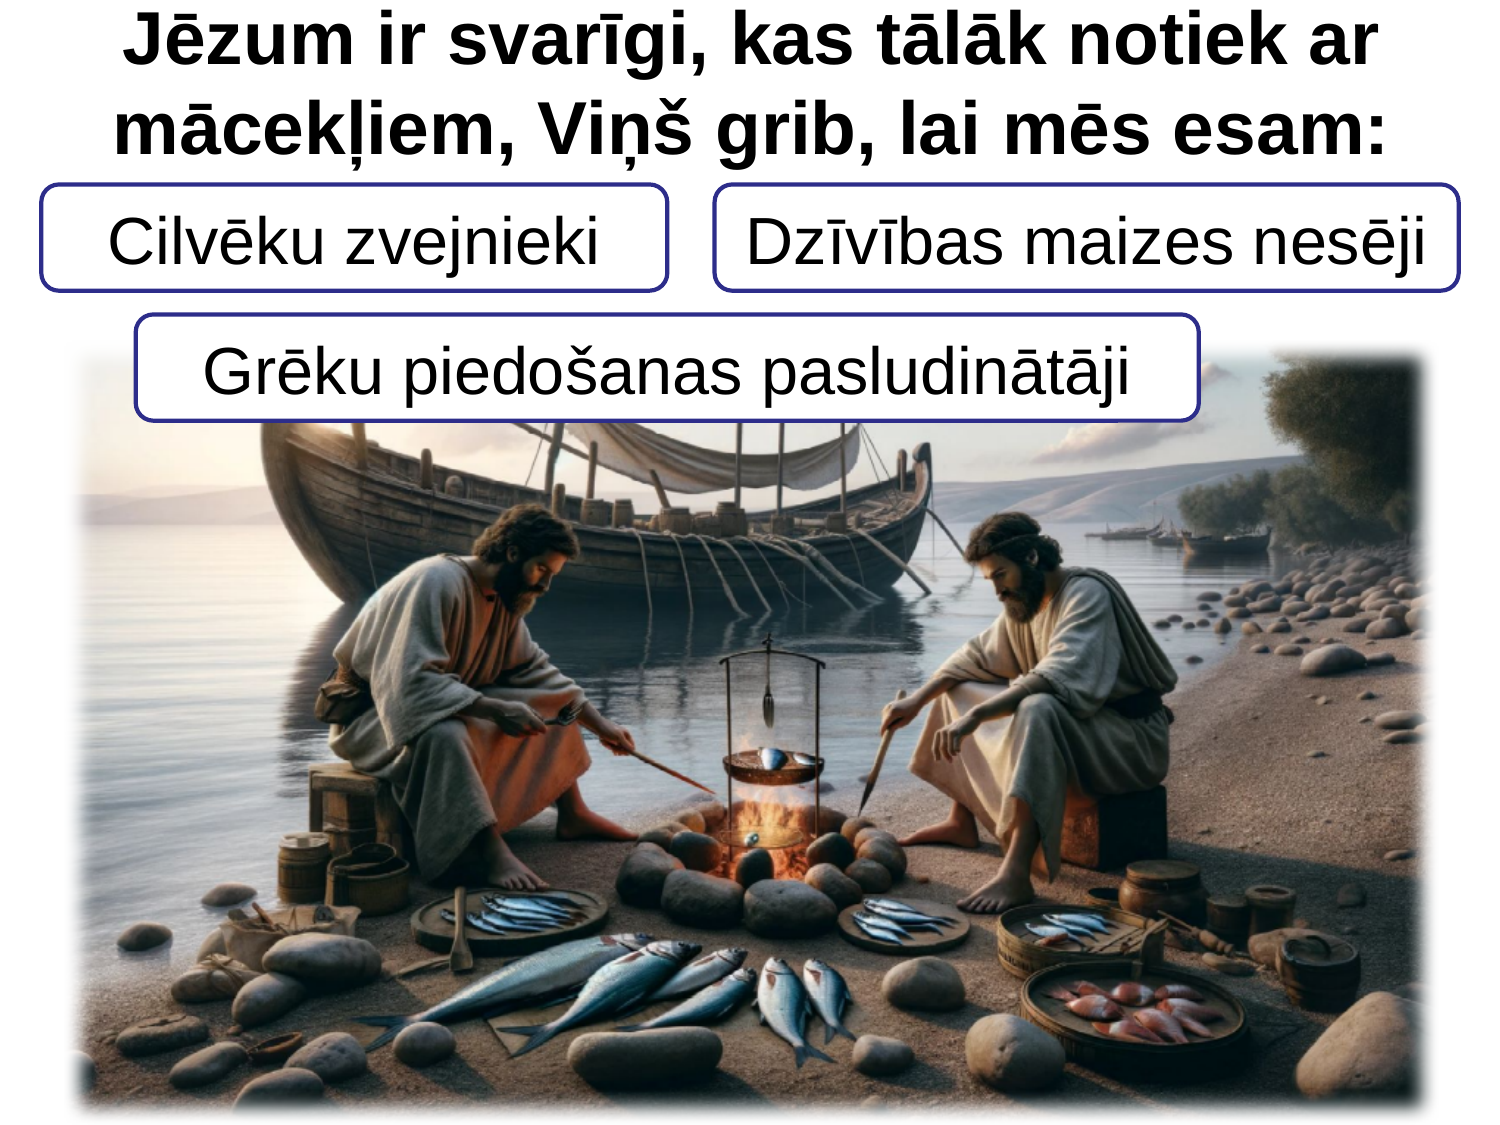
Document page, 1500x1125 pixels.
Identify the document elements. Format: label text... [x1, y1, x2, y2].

text_box Grēku piedošanas pasludinātāji [133, 312, 1201, 338]
text_box Dzīvības maizes nesēji [712, 182, 1461, 293]
picture [64, 339, 1440, 1125]
text_box Cilvēku zvejnieki [39, 182, 670, 293]
title Jēzum ir svarīgi, kas tālāk notiek ar mācekļiem, Viņš grib, lai mēs esam: [76, 9, 1427, 150]
